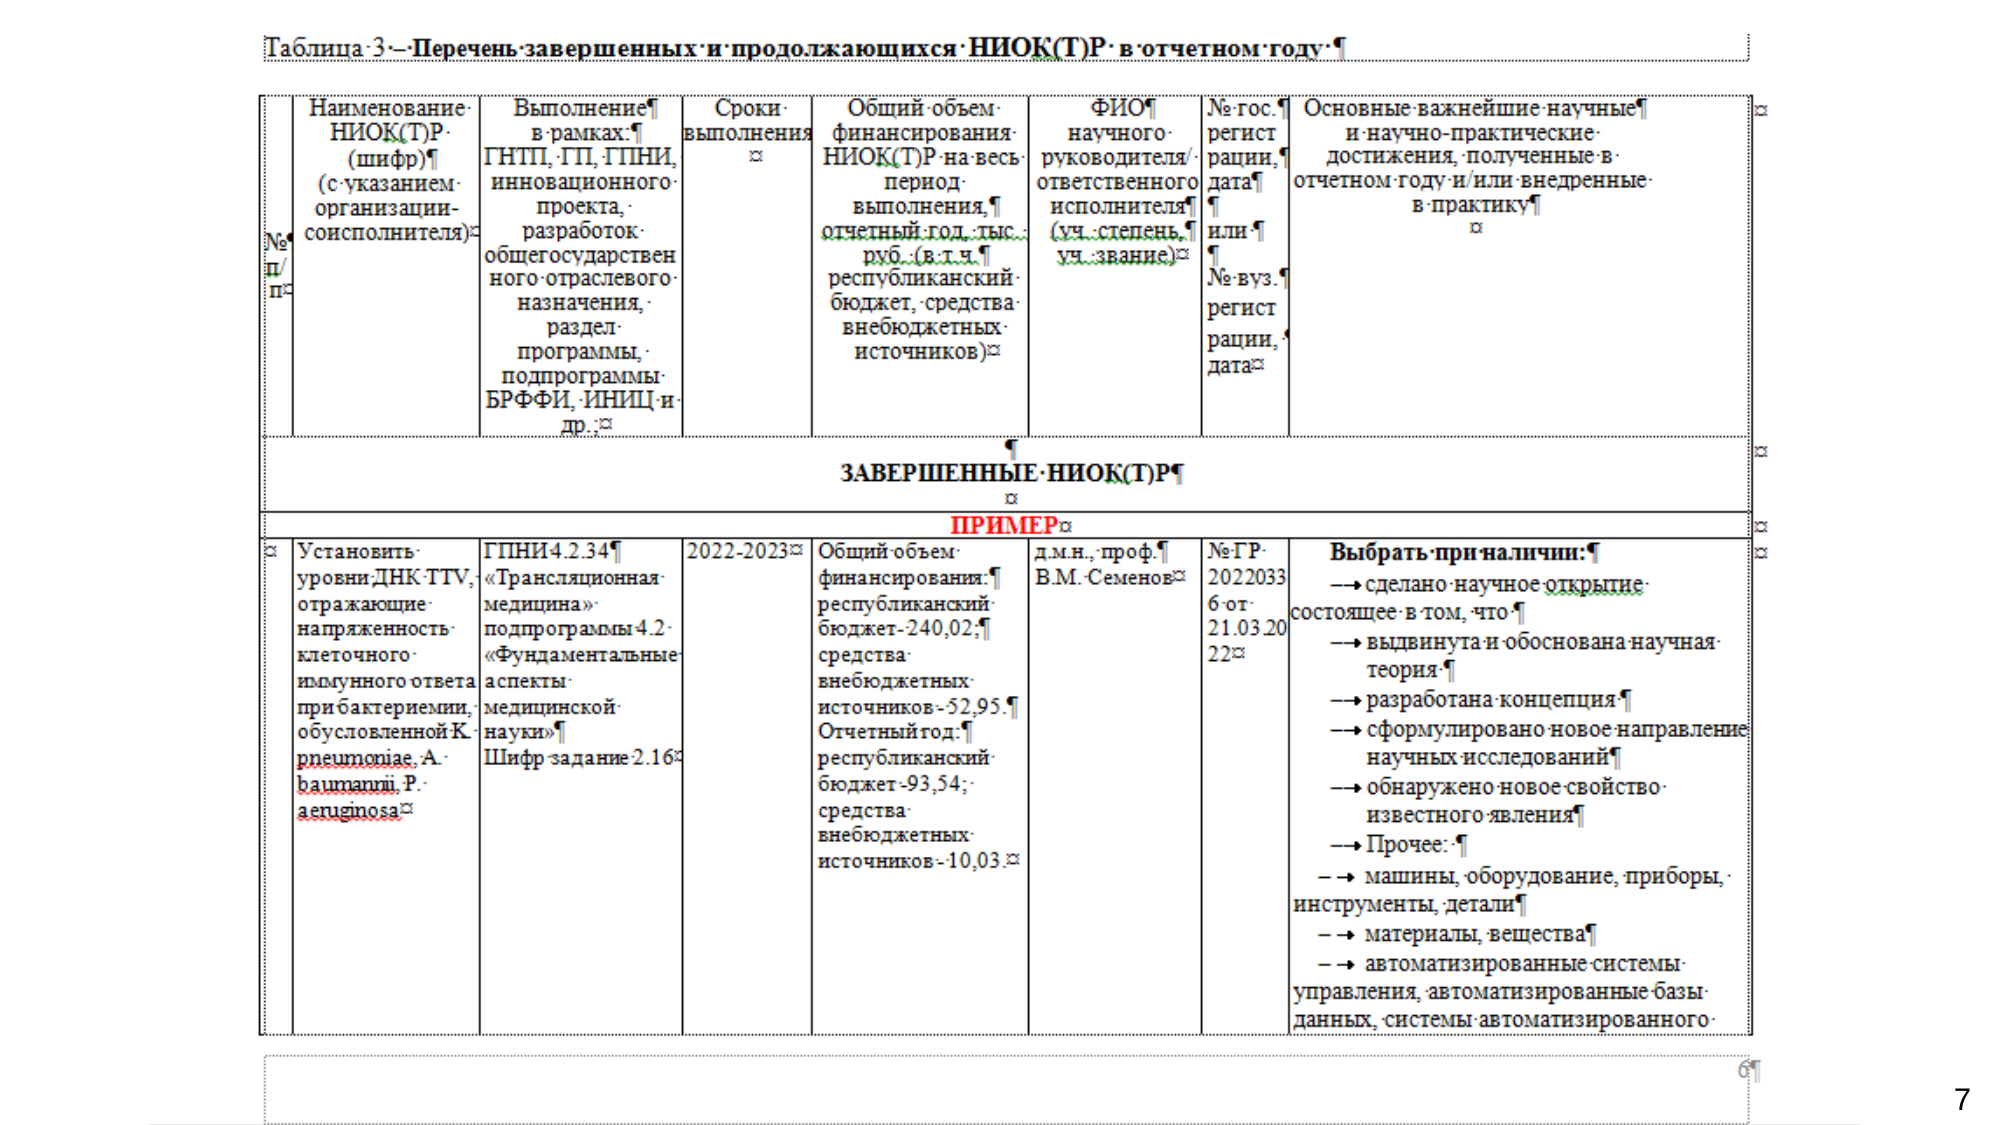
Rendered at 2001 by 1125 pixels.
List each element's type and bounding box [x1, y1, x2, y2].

picture [149, 34, 1860, 1125]
